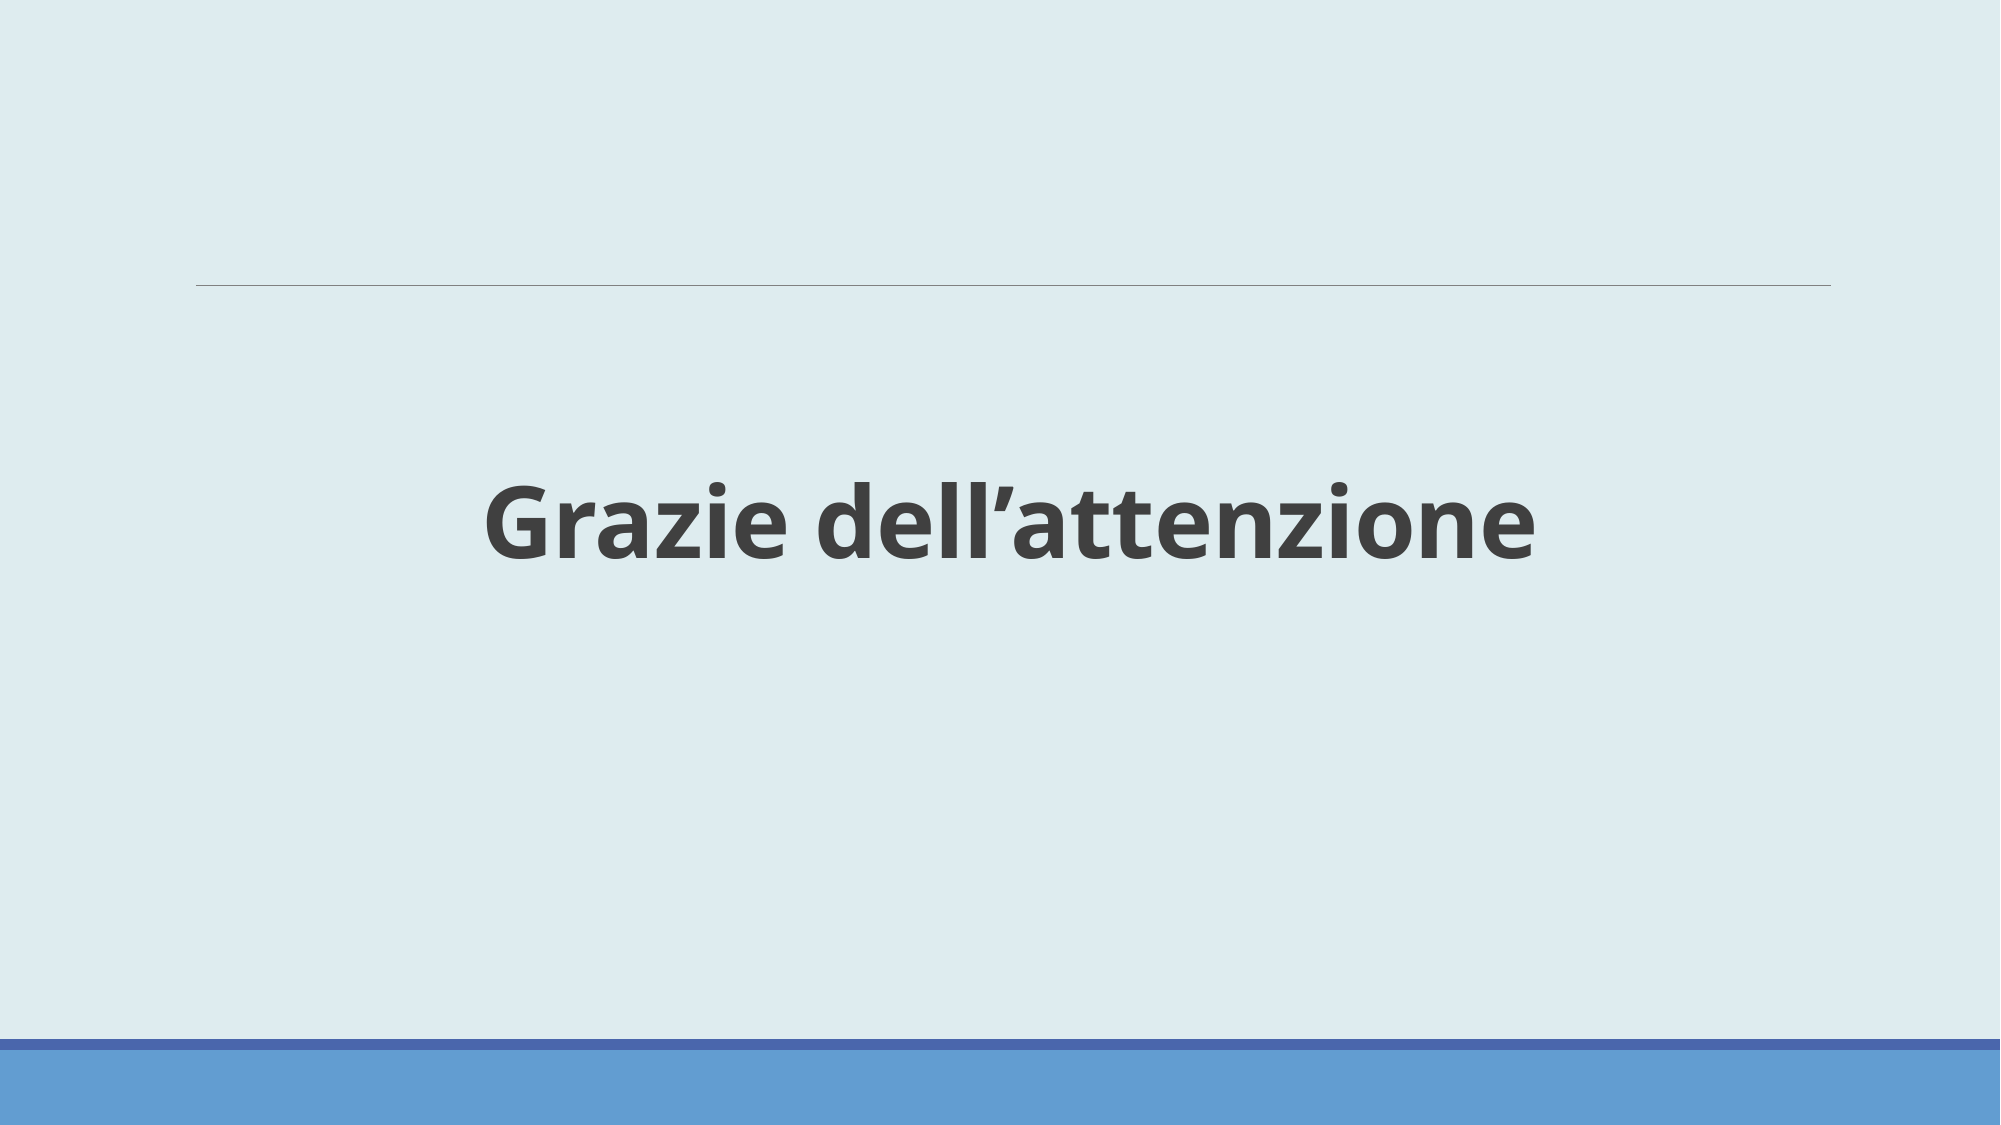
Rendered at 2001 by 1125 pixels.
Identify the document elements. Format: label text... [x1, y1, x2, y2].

title Grazie dell’attenzione [184, 348, 1835, 587]
